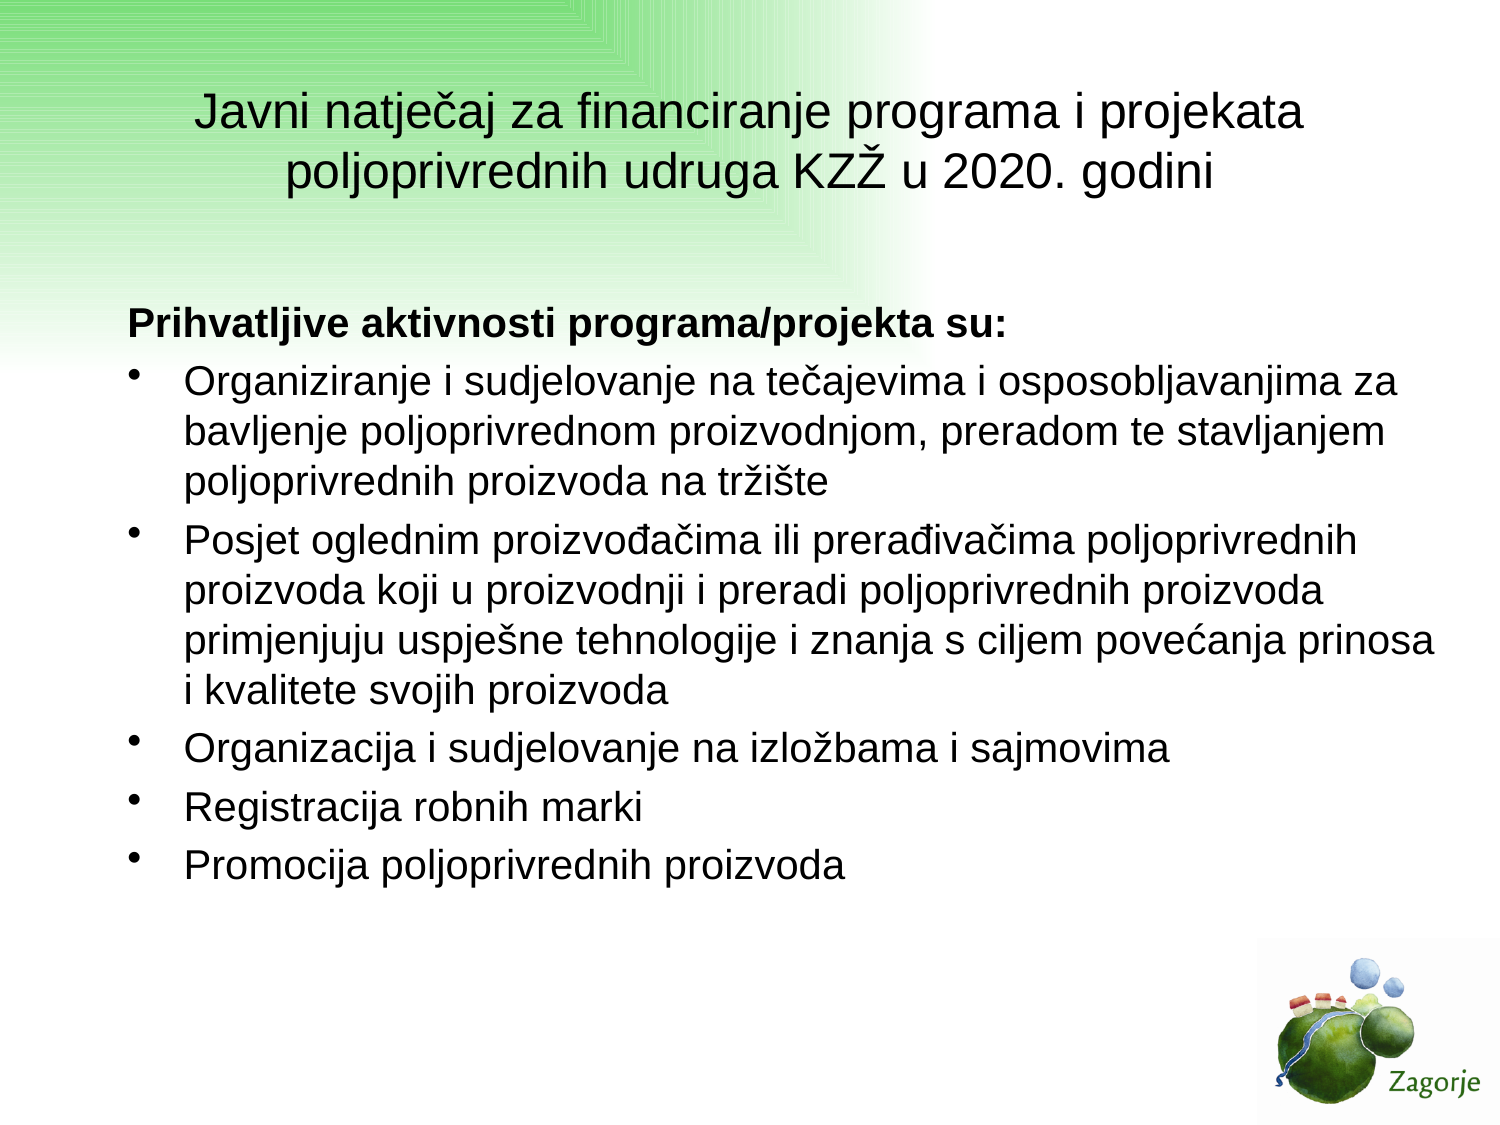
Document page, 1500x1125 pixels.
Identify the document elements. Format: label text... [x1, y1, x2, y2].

list Prihvatljive aktivnosti programa/projekta su: Organiziranje i sudjelovanje na tečajevima i osposobljavanjima za bavljenje poljoprivrednom proizvodnjom, preradom te stavljanjem poljoprivrednih proizvoda na tržište Posjet oglednim proizvođačima ili prerađivačima poljoprivrednih proizvoda koji u proizvodnji i preradi poljoprivrednih proizvoda primjenjuju uspješne tehnologije i znanja s ciljem povećanja prinosa i kvalitete svojih proizvoda Organizacija i sudjelovanje na izložbama i sajmovima Registracija robnih marki Promocija poljoprivrednih proizvoda [112, 288, 1463, 1032]
title Javni natječaj za financiranje programa i projekata poljoprivrednih udruga KZŽ u 2020. godini [75, 45, 1425, 233]
picture [1257, 937, 1500, 1125]
